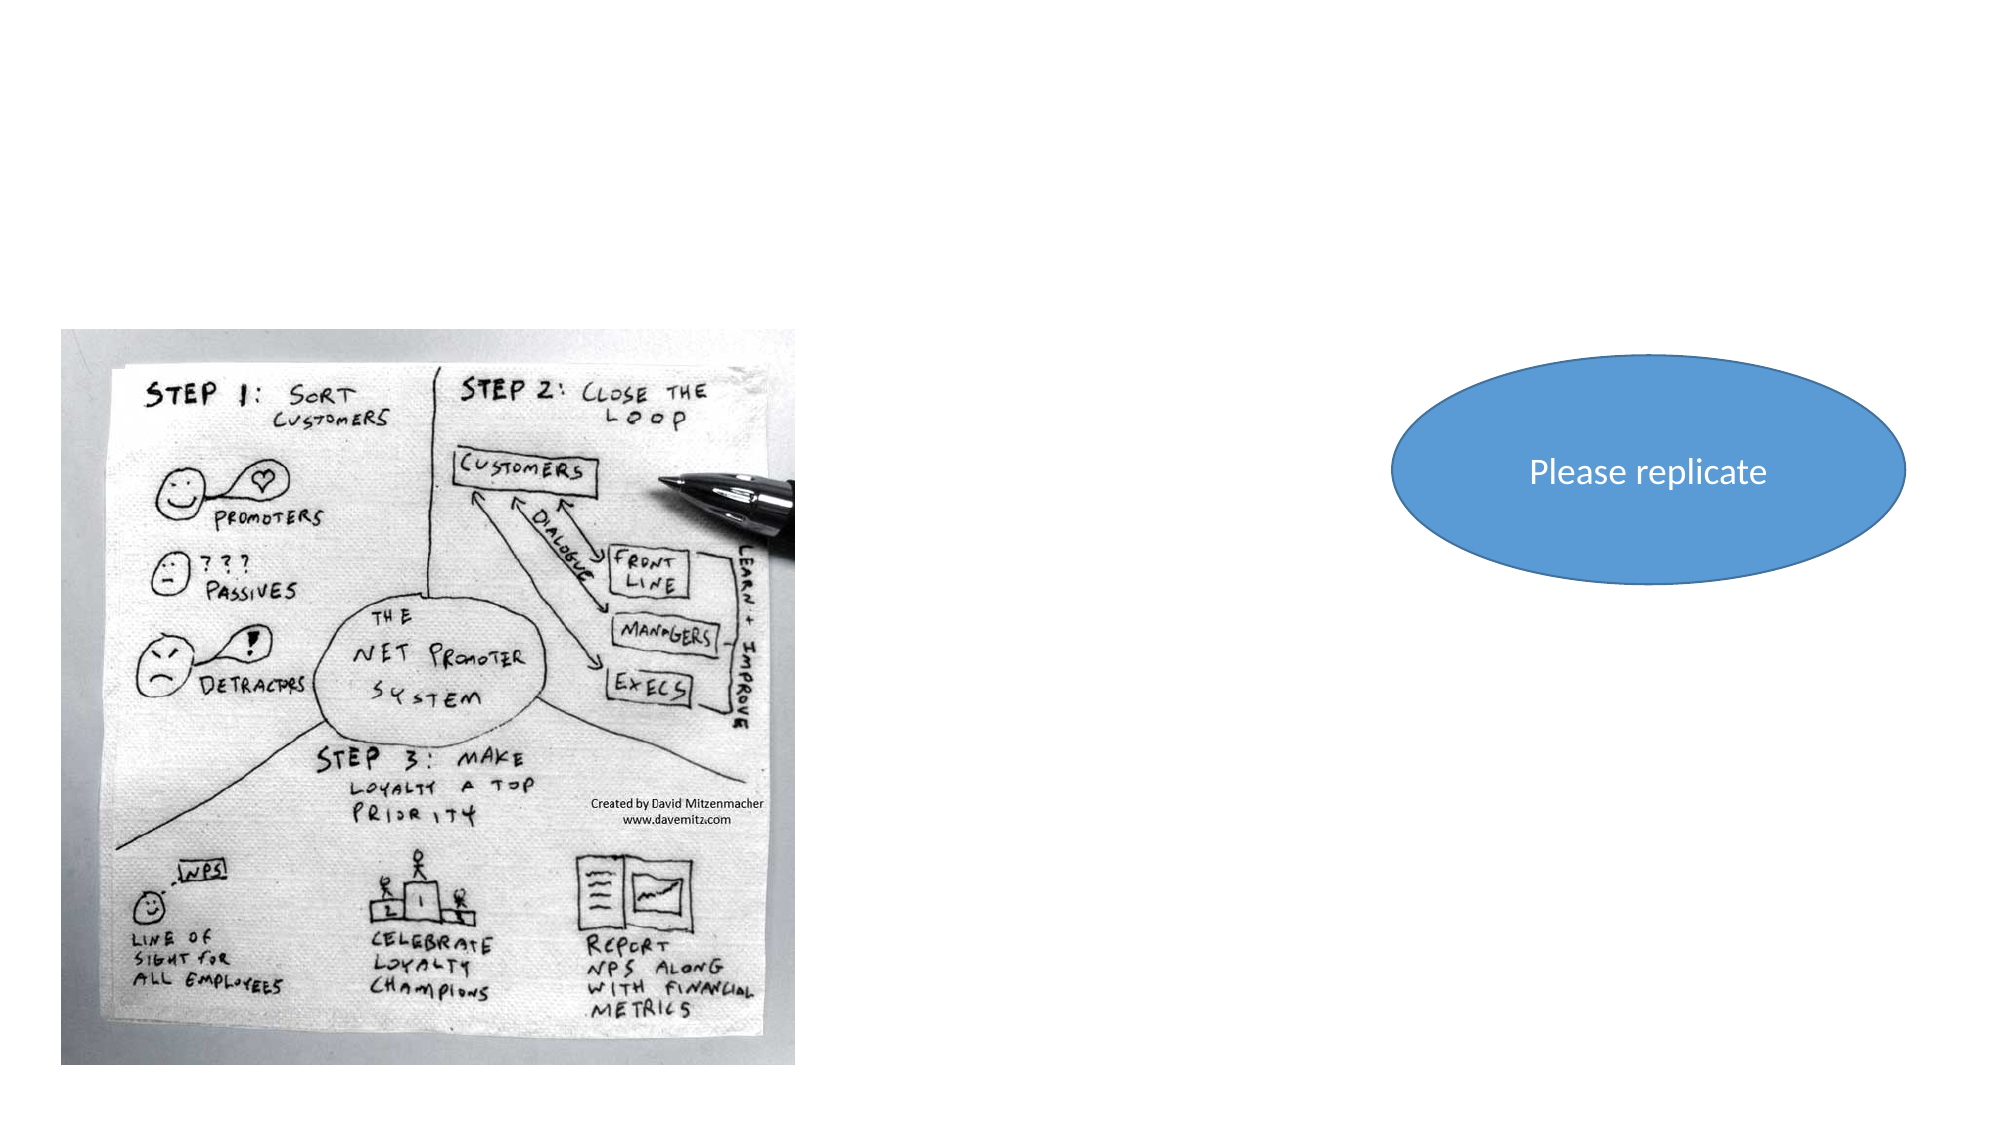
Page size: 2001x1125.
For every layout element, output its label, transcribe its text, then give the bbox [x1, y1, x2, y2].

picture [61, 329, 795, 1065]
text_box Please replicate [1391, 354, 1907, 586]
